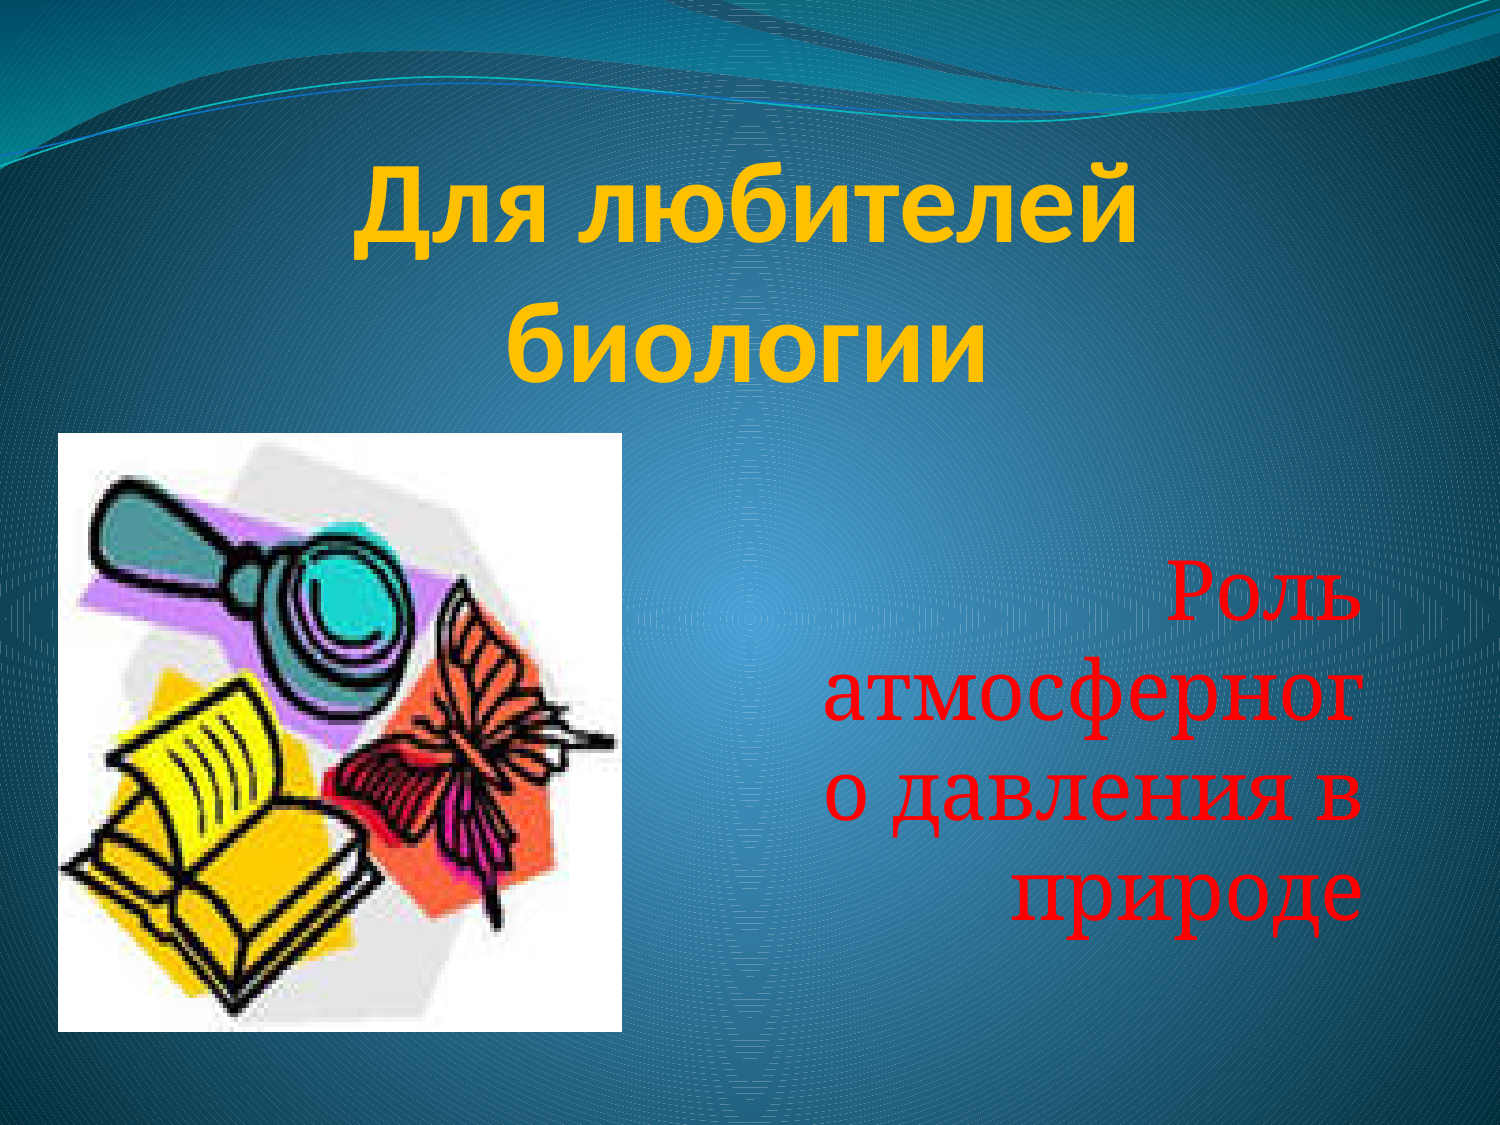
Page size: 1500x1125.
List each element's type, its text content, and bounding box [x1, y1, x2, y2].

picture [58, 433, 622, 1032]
title Для любителей биологии [105, 105, 1394, 406]
subtitle Роль атмосферного давления в природе [785, 529, 1376, 818]
